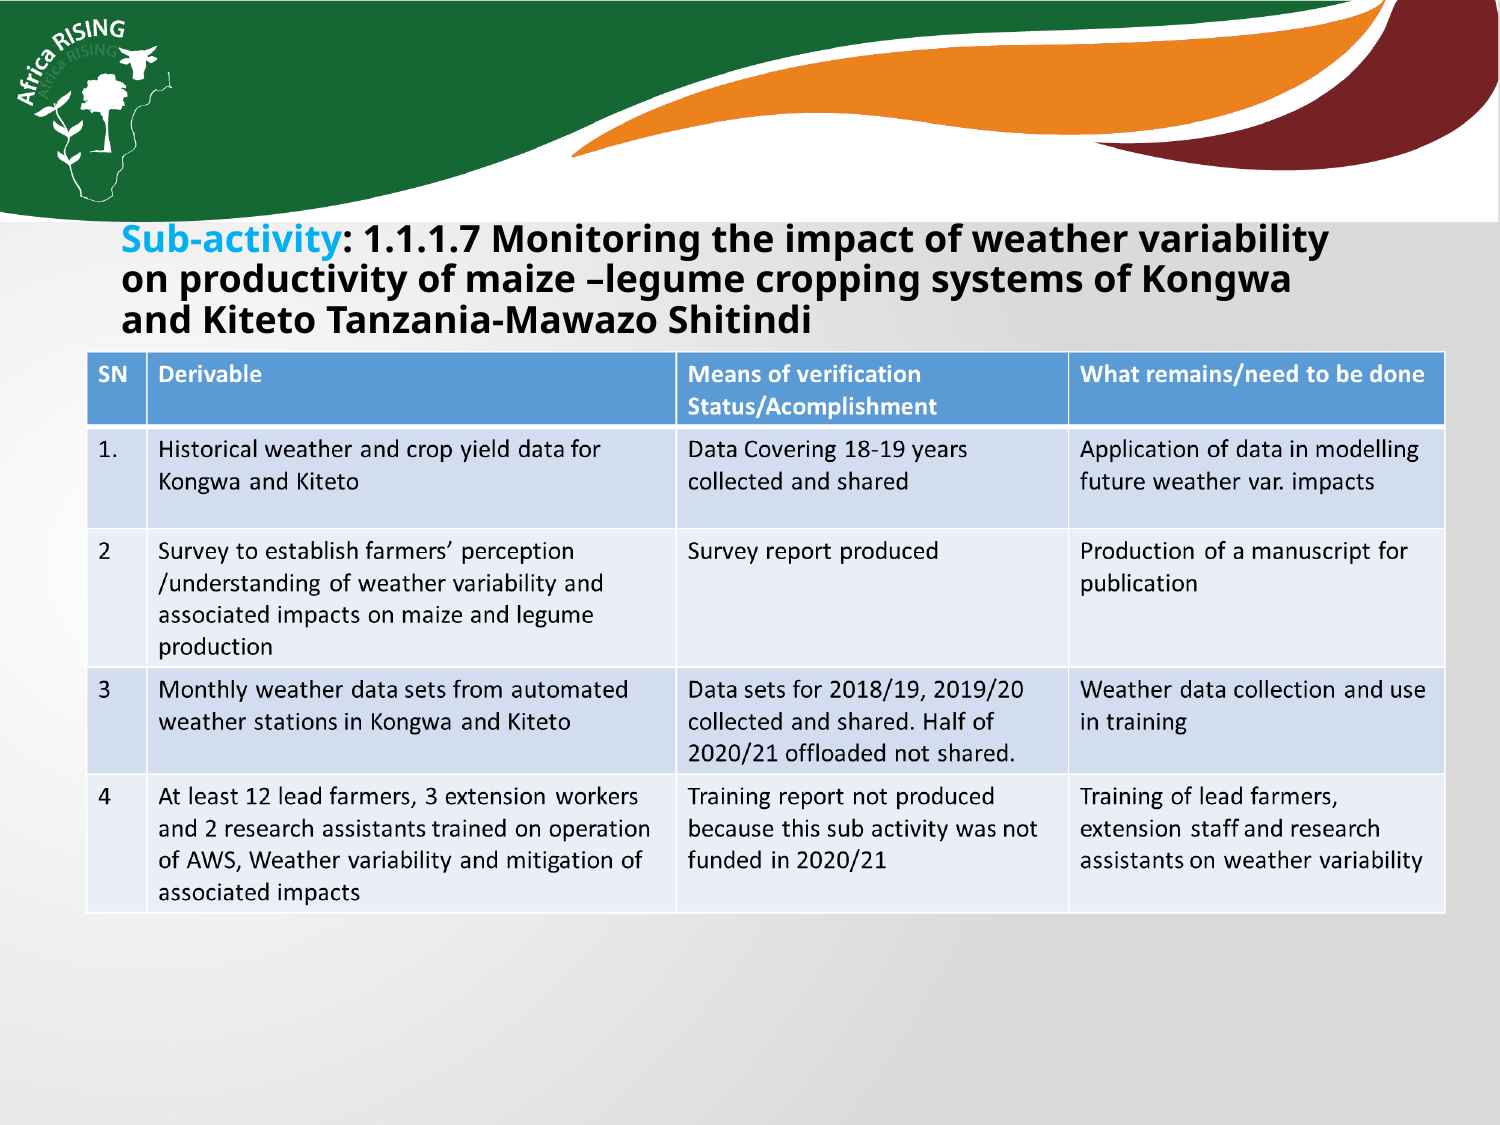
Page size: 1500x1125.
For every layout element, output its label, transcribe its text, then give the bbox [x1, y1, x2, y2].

picture [0, 0, 1499, 222]
picture [84, 349, 1449, 923]
list Sub-activity: 1.1.1.7 Monitoring the impact of weather variability on productivity of maize –legume cropping systems of Kongwa and Kiteto Tanzania-Mawazo Shitindi [87, 212, 1363, 344]
